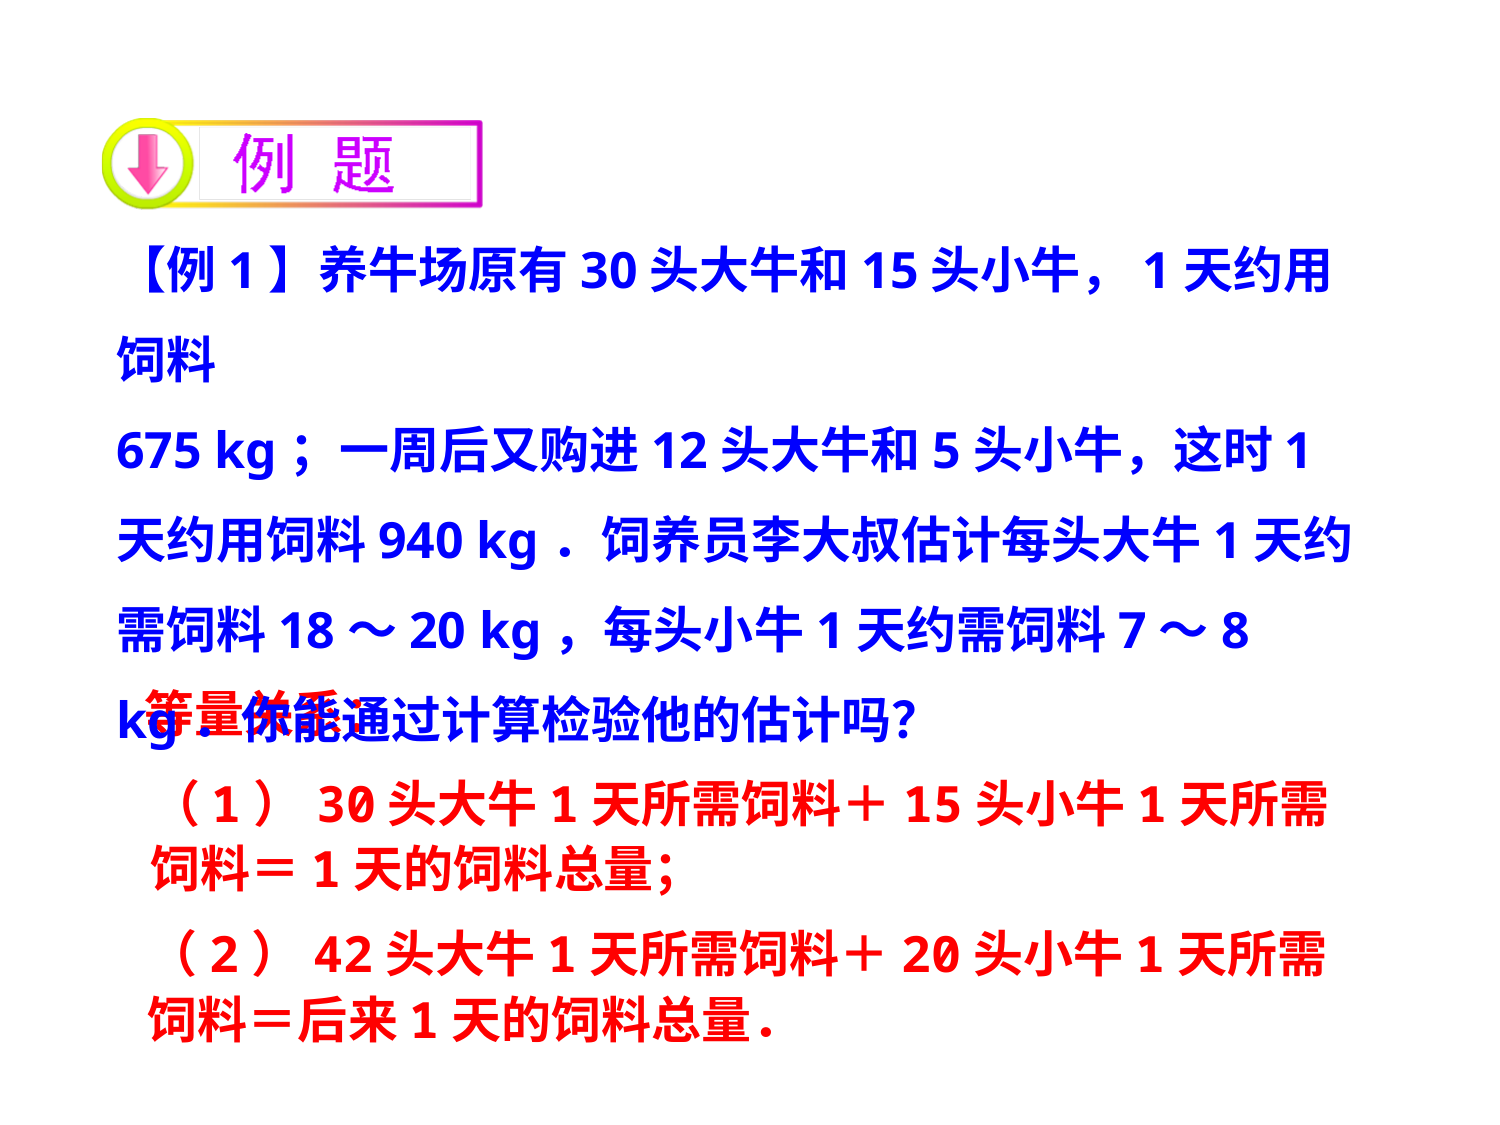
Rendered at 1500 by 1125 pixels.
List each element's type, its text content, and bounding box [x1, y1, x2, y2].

text_box （2）42头大牛1天所需饲料＋20头小牛1天所需饲料＝后来1天的饲料总量． [133, 908, 1355, 1056]
text_box （1）30头大牛1天所需饲料＋15头小牛1天所需饲料＝1天的饲料总量； [135, 758, 1363, 906]
text_box 【例1】养牛场原有30头大牛和15头小牛，1天约用饲料 675 kg；一周后又购进12头大牛和5头小牛，这时1天约用饲料940 kg．饲养员李大叔估计每头大牛1天约需饲料18～20 kg，每头小牛1天约需饲料7～8 kg．你能通过计算检验他的估计吗？ [101, 201, 1371, 757]
picture [101, 110, 499, 219]
